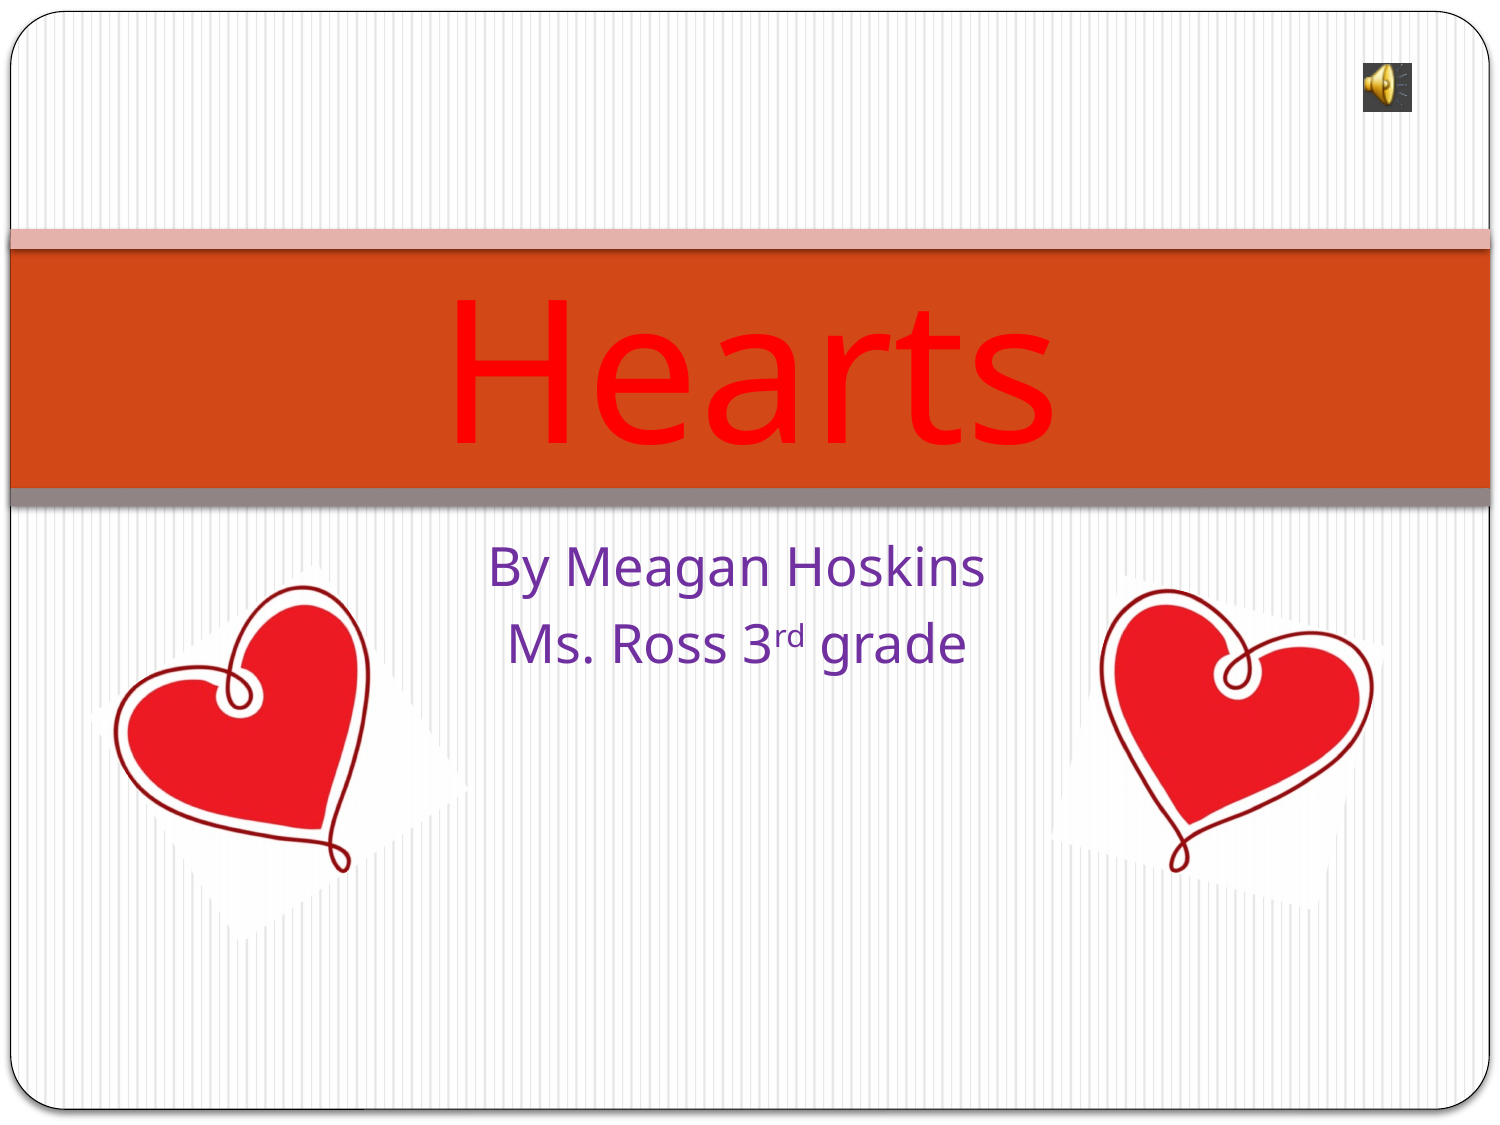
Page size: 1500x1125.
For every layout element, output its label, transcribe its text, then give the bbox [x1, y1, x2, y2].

picture [1362, 62, 1413, 113]
picture [1051, 575, 1386, 910]
subtitle By Meagan Hoskins Ms. Ross 3rd grade [212, 525, 1263, 788]
title Hearts [75, 247, 1425, 489]
picture [88, 564, 468, 942]
